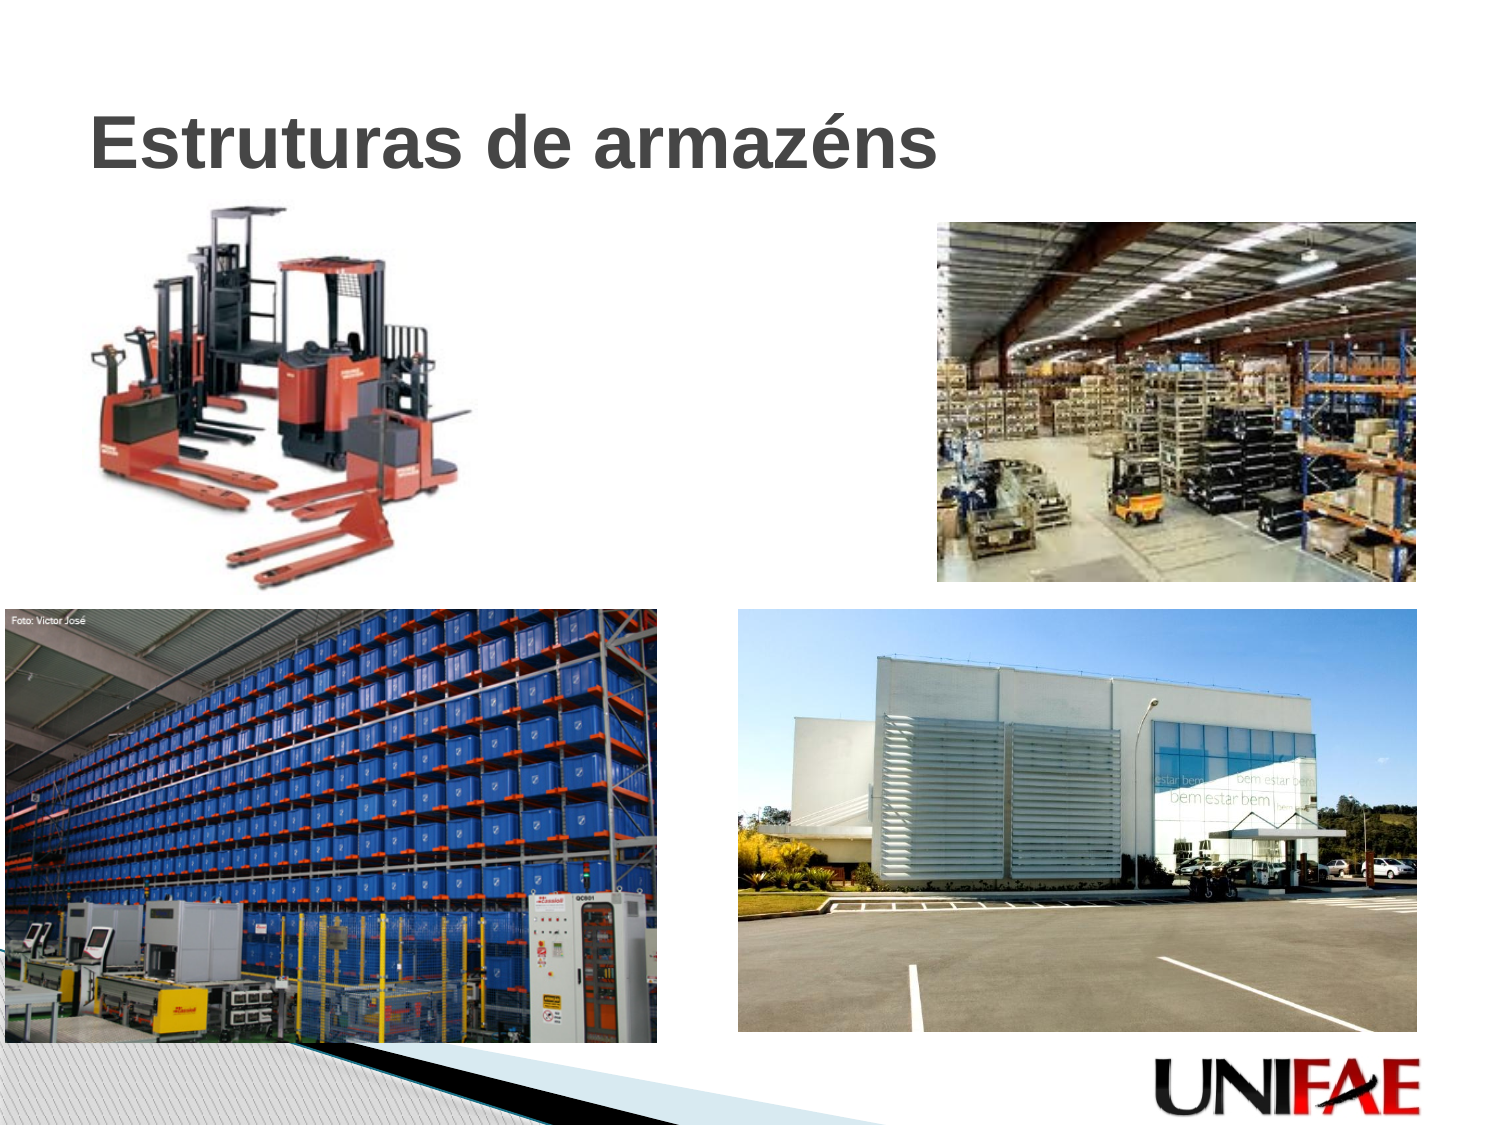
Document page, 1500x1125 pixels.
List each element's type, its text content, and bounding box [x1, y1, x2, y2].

picture [937, 222, 1416, 582]
picture [737, 609, 1417, 1032]
title Estruturas de armazéns [75, 45, 1425, 233]
picture [81, 198, 478, 595]
picture [5, 609, 657, 1044]
picture [1153, 1056, 1424, 1118]
